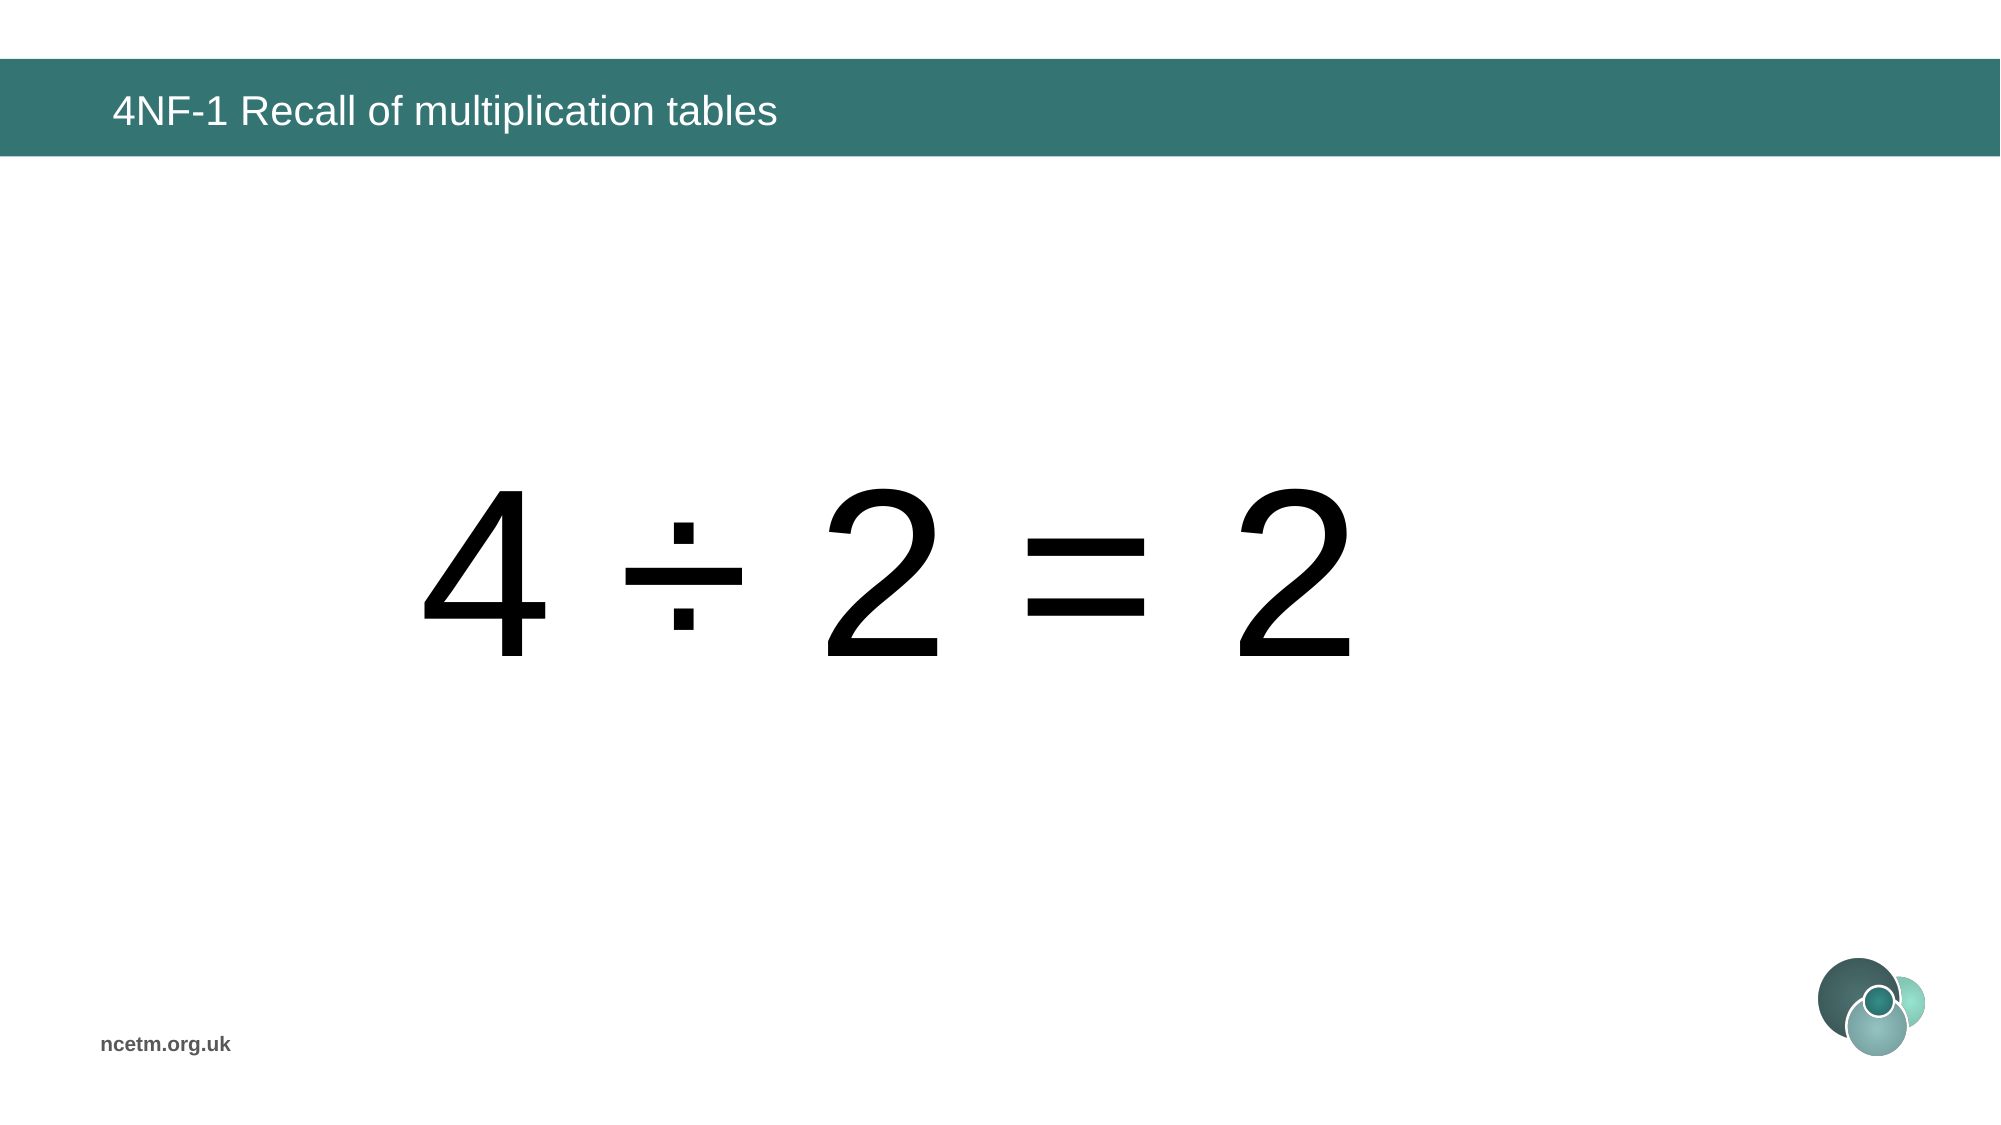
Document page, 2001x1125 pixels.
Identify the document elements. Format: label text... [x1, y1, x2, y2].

text_box 4 ÷ 2 = [404, 409, 1213, 712]
text_box 2 [1213, 409, 1377, 712]
picture [1818, 958, 1925, 1056]
title 4NF-1 Recall of multiplication tables [97, 76, 1945, 147]
